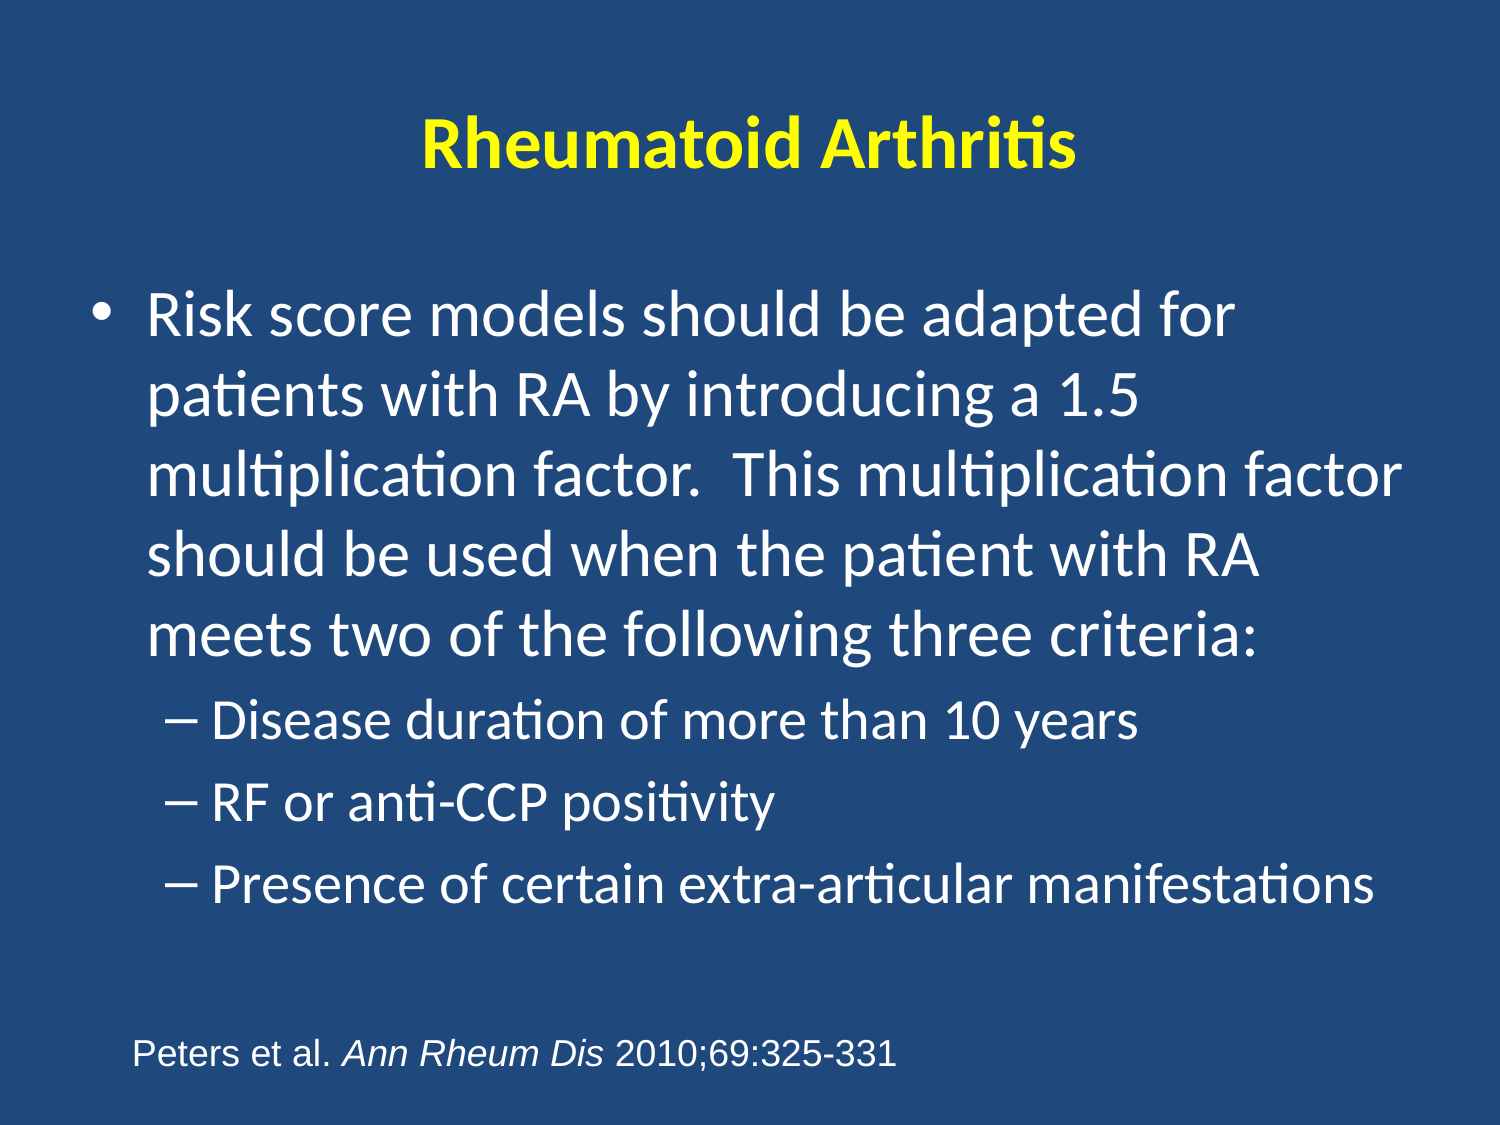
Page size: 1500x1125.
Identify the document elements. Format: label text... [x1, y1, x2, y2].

title Rheumatoid Arthritis [75, 45, 1425, 233]
text_box Peters et al. Ann Rheum Dis 2010;69:325-331 [117, 1021, 913, 1082]
list Risk score models should be adapted for patients with RA by introducing a 1.5 multiplication factor. This multiplication factor should be used when the patient with RA meets two of the following three criteria: Disease duration of more than 10 years RF or anti-CCP positivity Presence of certain extra-articular manifestations [75, 262, 1425, 1005]
